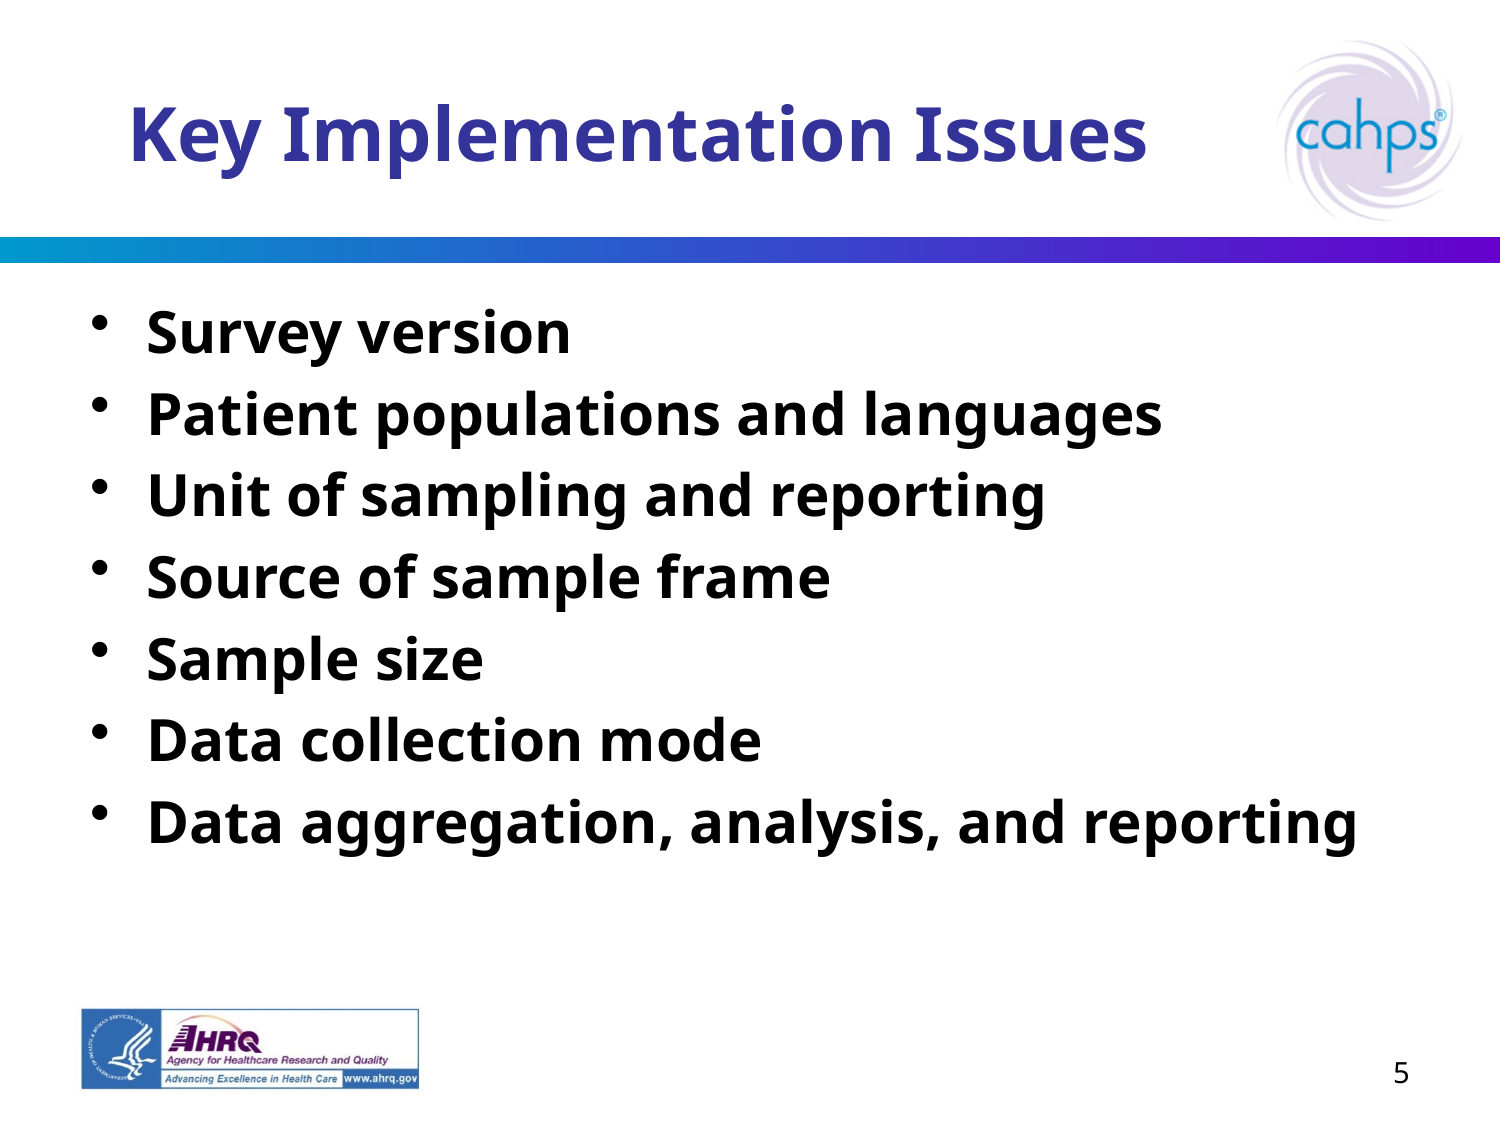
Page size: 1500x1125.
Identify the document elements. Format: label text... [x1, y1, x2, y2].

title Key Implementation Issues [112, 37, 1225, 225]
list Survey version Patient populations and languages Unit of sampling and reporting Source of sample frame Sample size Data collection mode Data aggregation, analysis, and reporting [75, 287, 1425, 1005]
picture [75, 1005, 425, 1096]
picture [1275, 37, 1463, 225]
text_box [800, 275, 1500, 1000]
slide_number 5 [1074, 1046, 1425, 1125]
